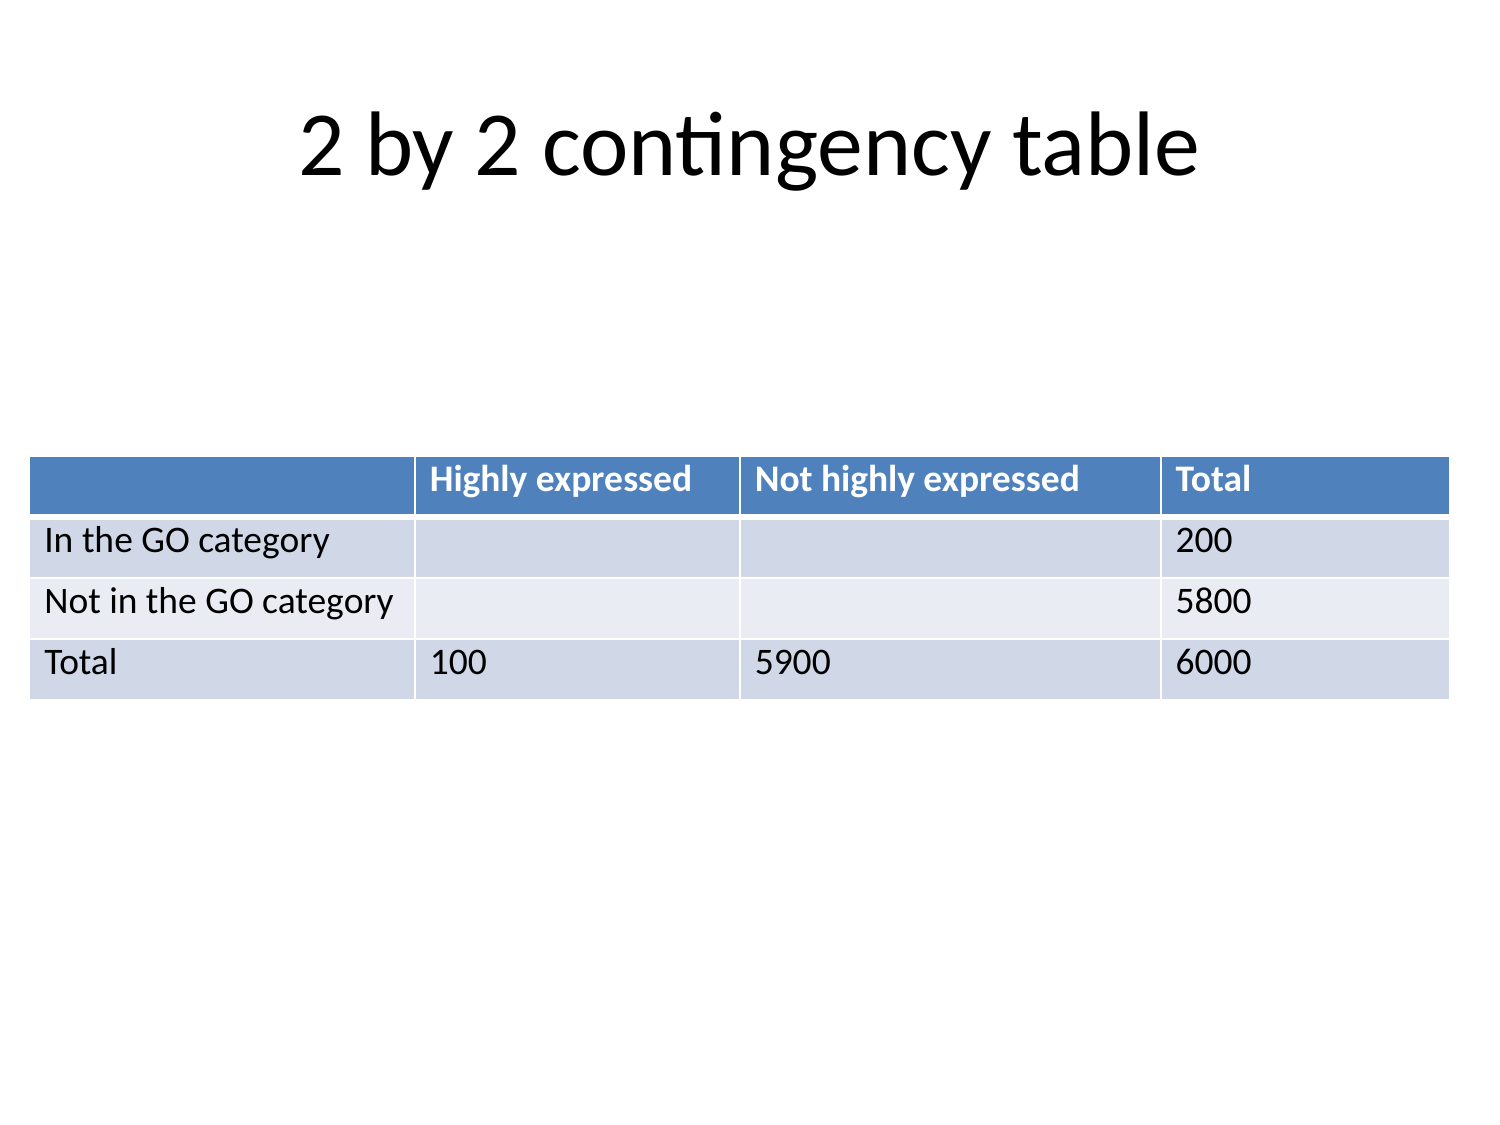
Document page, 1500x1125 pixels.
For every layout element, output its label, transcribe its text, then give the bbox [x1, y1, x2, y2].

table_cell 6000 [1162, 640, 1449, 699]
table_cell [741, 579, 1160, 638]
table_cell 100 [416, 640, 739, 699]
table_header Highly expressed [416, 457, 739, 514]
table_cell [416, 520, 739, 577]
table_cell 200 [1162, 520, 1449, 577]
table_cell [741, 520, 1160, 577]
title 2 by 2 contingency table [75, 45, 1425, 233]
table_cell Total [30, 640, 414, 699]
table_header Total [1162, 457, 1449, 514]
table_cell In the GO category [30, 520, 414, 577]
table_cell 5900 [741, 640, 1160, 699]
table_header [30, 457, 414, 514]
table_cell Not in the GO category [30, 579, 414, 638]
table_cell [416, 579, 739, 638]
table_header Not highly expressed [741, 457, 1160, 514]
table_cell 5800 [1162, 579, 1449, 638]
